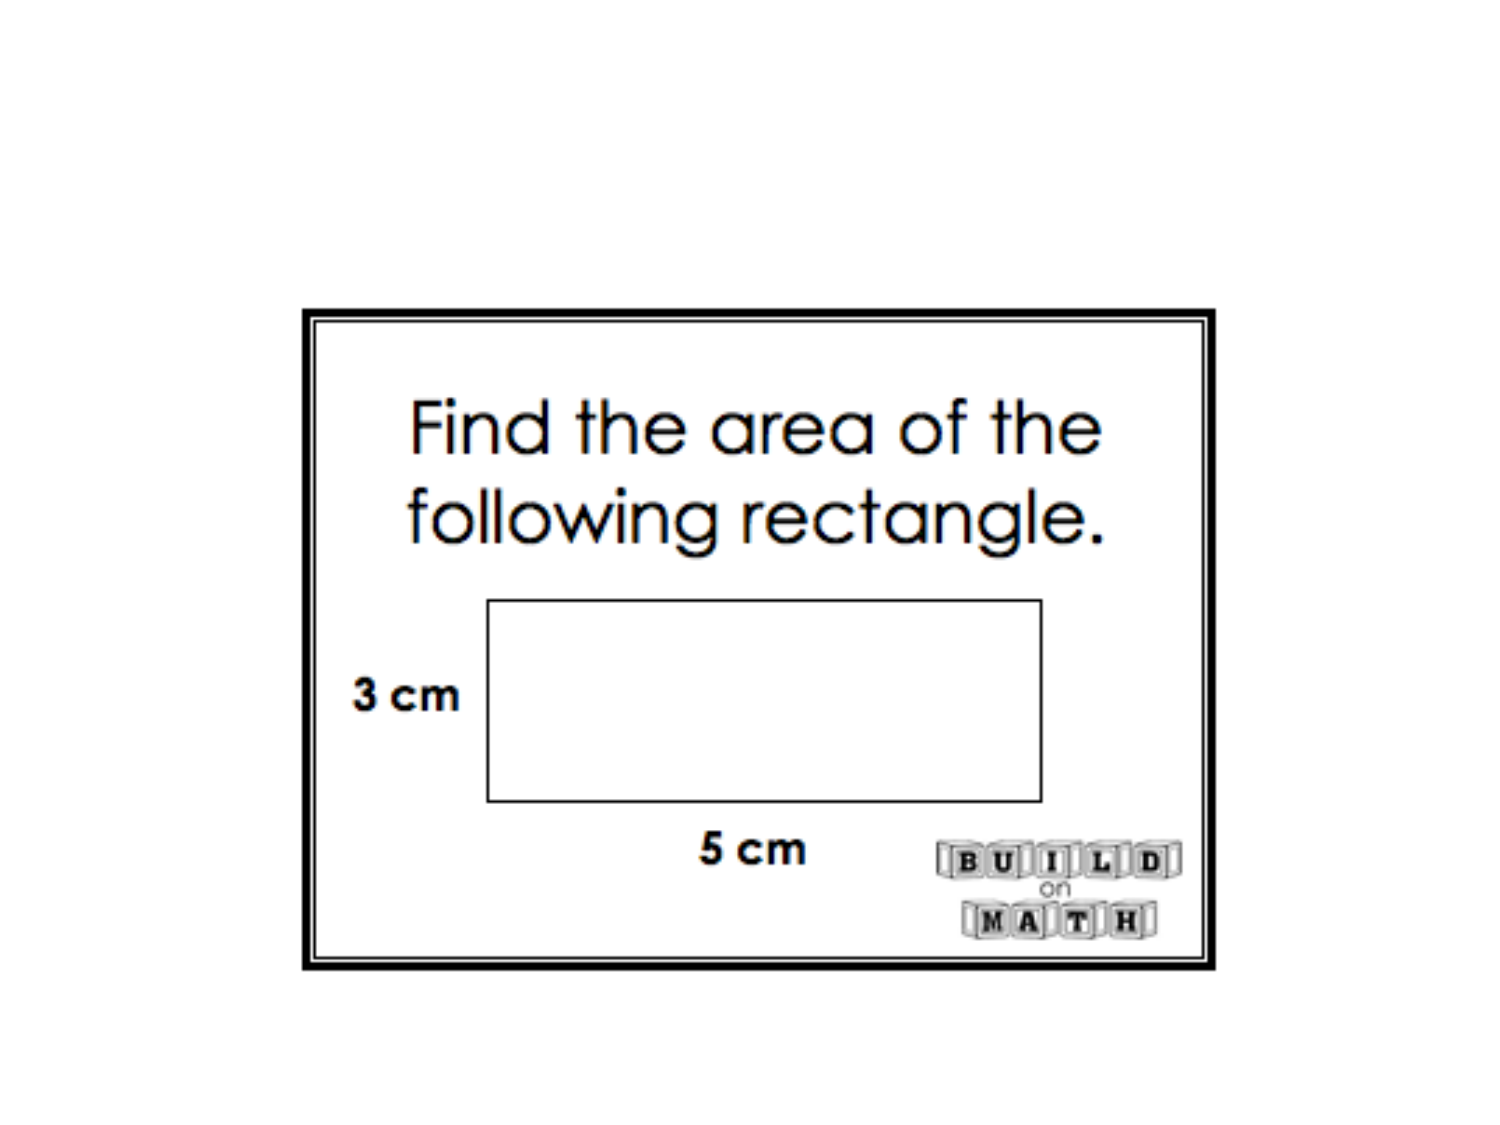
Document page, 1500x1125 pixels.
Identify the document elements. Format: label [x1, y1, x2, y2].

list [74, 262, 1426, 1006]
